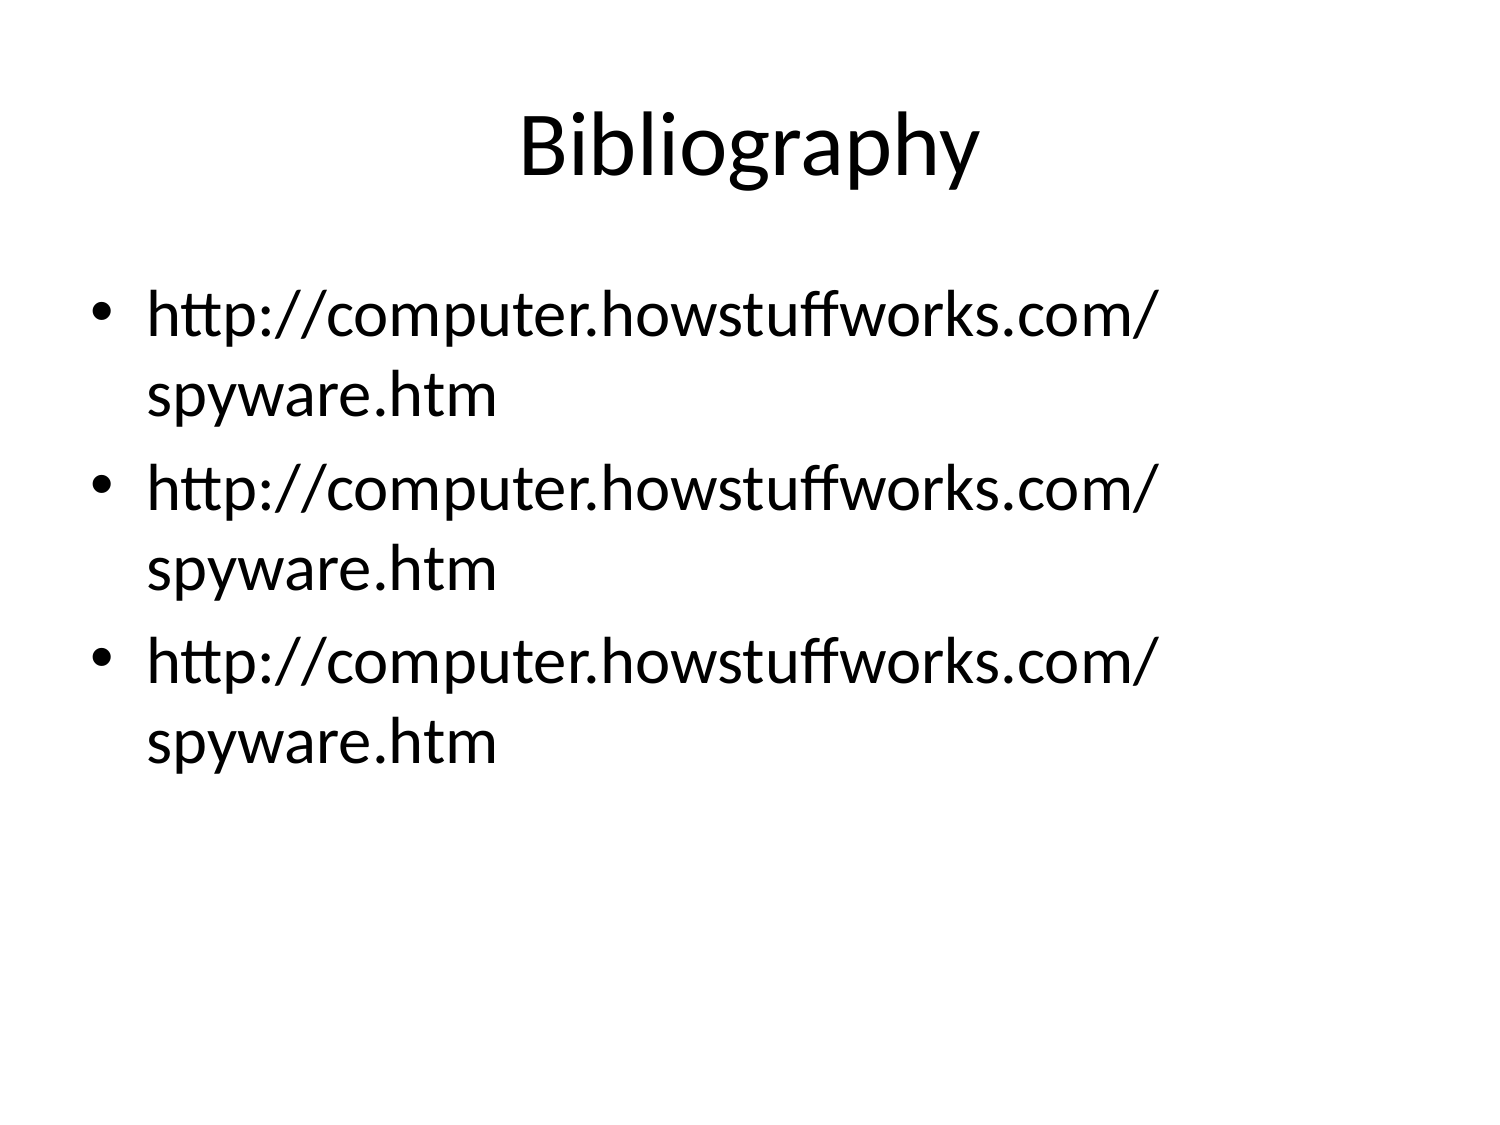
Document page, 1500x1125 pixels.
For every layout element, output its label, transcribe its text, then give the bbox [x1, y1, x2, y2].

list http://computer.howstuffworks.com/spyware.htm http://computer.howstuffworks.com/spyware.htm http://computer.howstuffworks.com/spyware.htm [75, 262, 1425, 1005]
title Bibliography [75, 45, 1425, 233]
